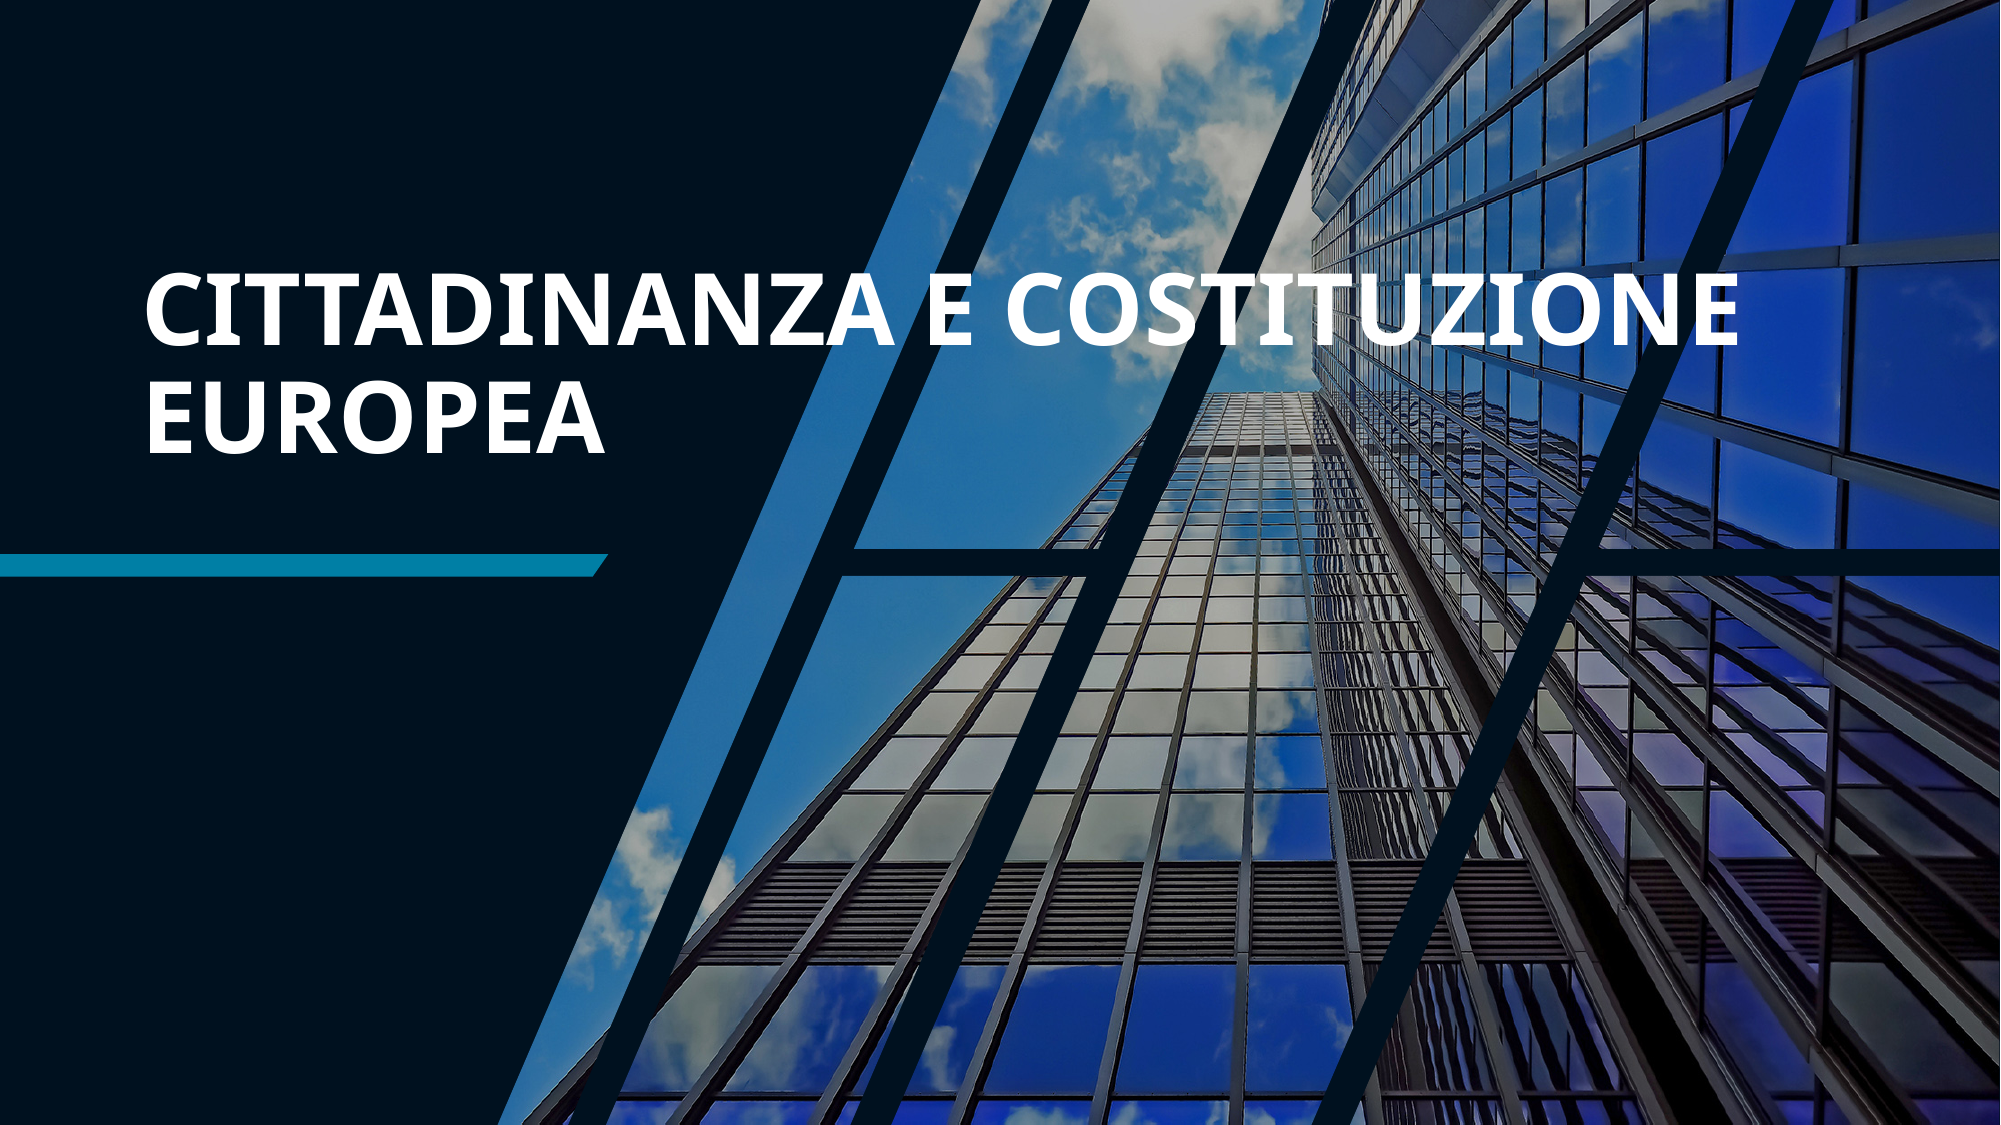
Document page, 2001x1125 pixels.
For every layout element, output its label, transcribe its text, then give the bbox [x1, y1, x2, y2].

title CITTADINANZA E COSTITUZIONE EUROPEA [126, 179, 497, 554]
picture [497, 0, 2000, 1125]
